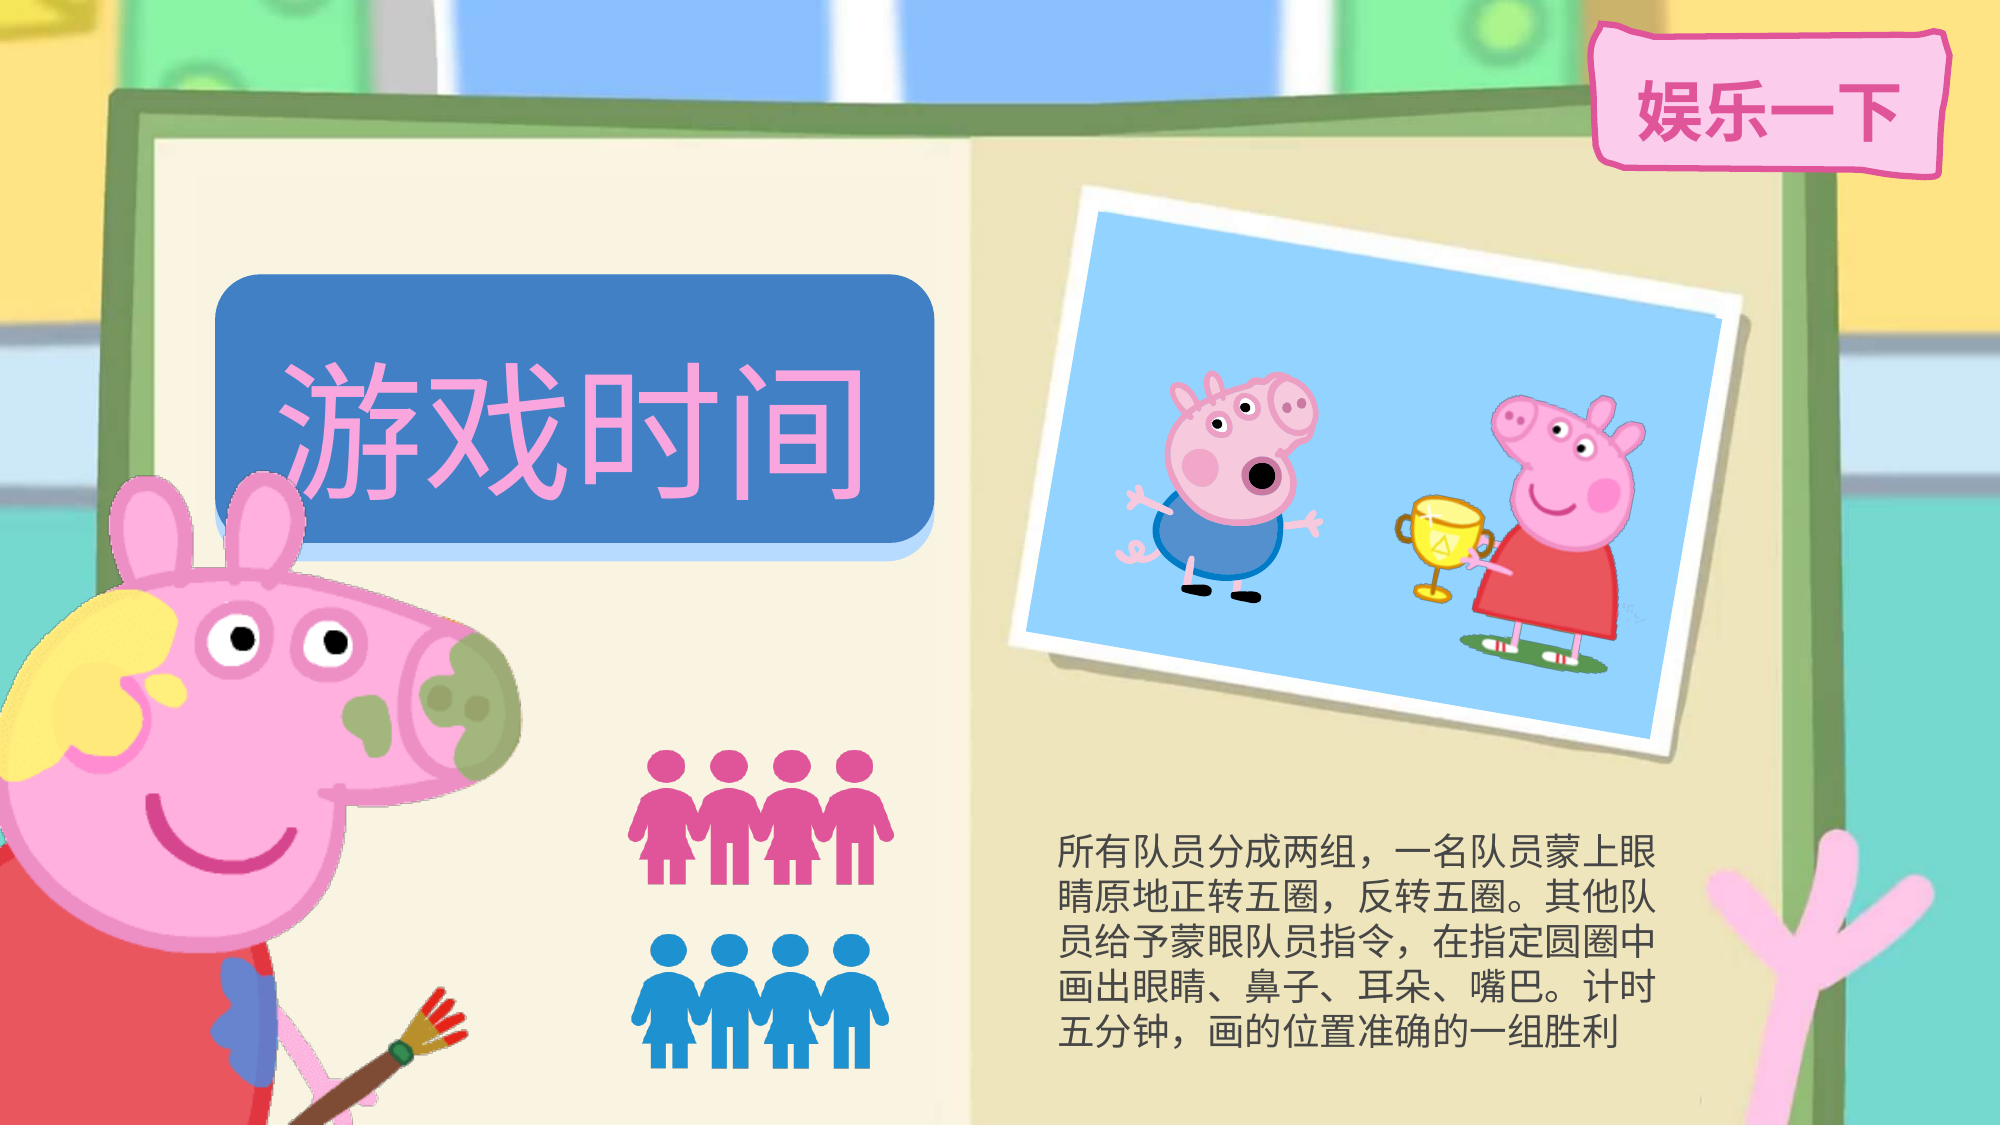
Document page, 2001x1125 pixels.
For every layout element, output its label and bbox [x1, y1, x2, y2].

picture [0, 0, 2000, 1125]
text_box [215, 274, 935, 562]
text_box [1124, 364, 1329, 600]
